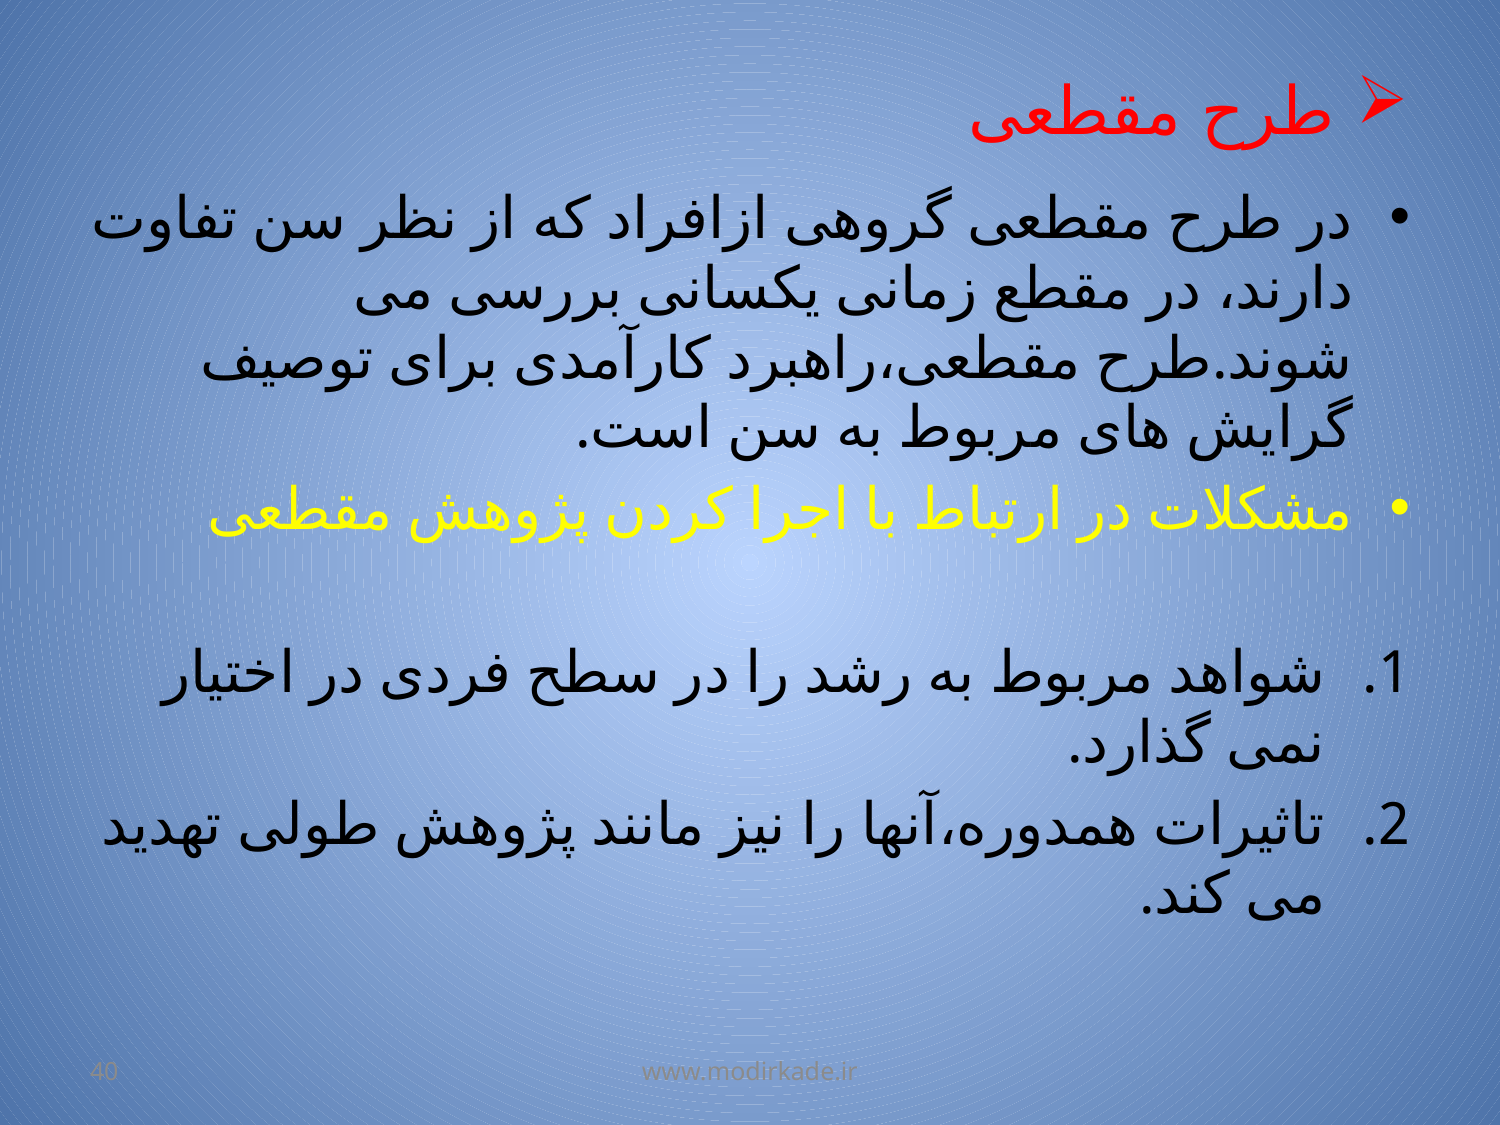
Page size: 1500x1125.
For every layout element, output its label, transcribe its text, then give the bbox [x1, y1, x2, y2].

footer www.modirkade.ir [512, 1042, 988, 1103]
title طرح مقطعی [75, 54, 1425, 161]
slide_number 40 [75, 1042, 425, 1103]
list در طرح مقطعی گروهی ازافراد که از نظر سن تفاوت دارند، در مقطع زمانی یکسانی بررسی می شوند.طرح مقطعی،راهبرد کارآمدی برای توصیف گرایش های مربوط به سن است. مشکلات در ارتباط با اجرا کردن پژوهش مقطعی شواهد مربوط به رشد را در سطح فردی در اختیار نمی گذارد. تاثیرات همدوره،آنها را نیز مانند پژوهش طولی تهدید می کند. [75, 172, 1425, 1059]
